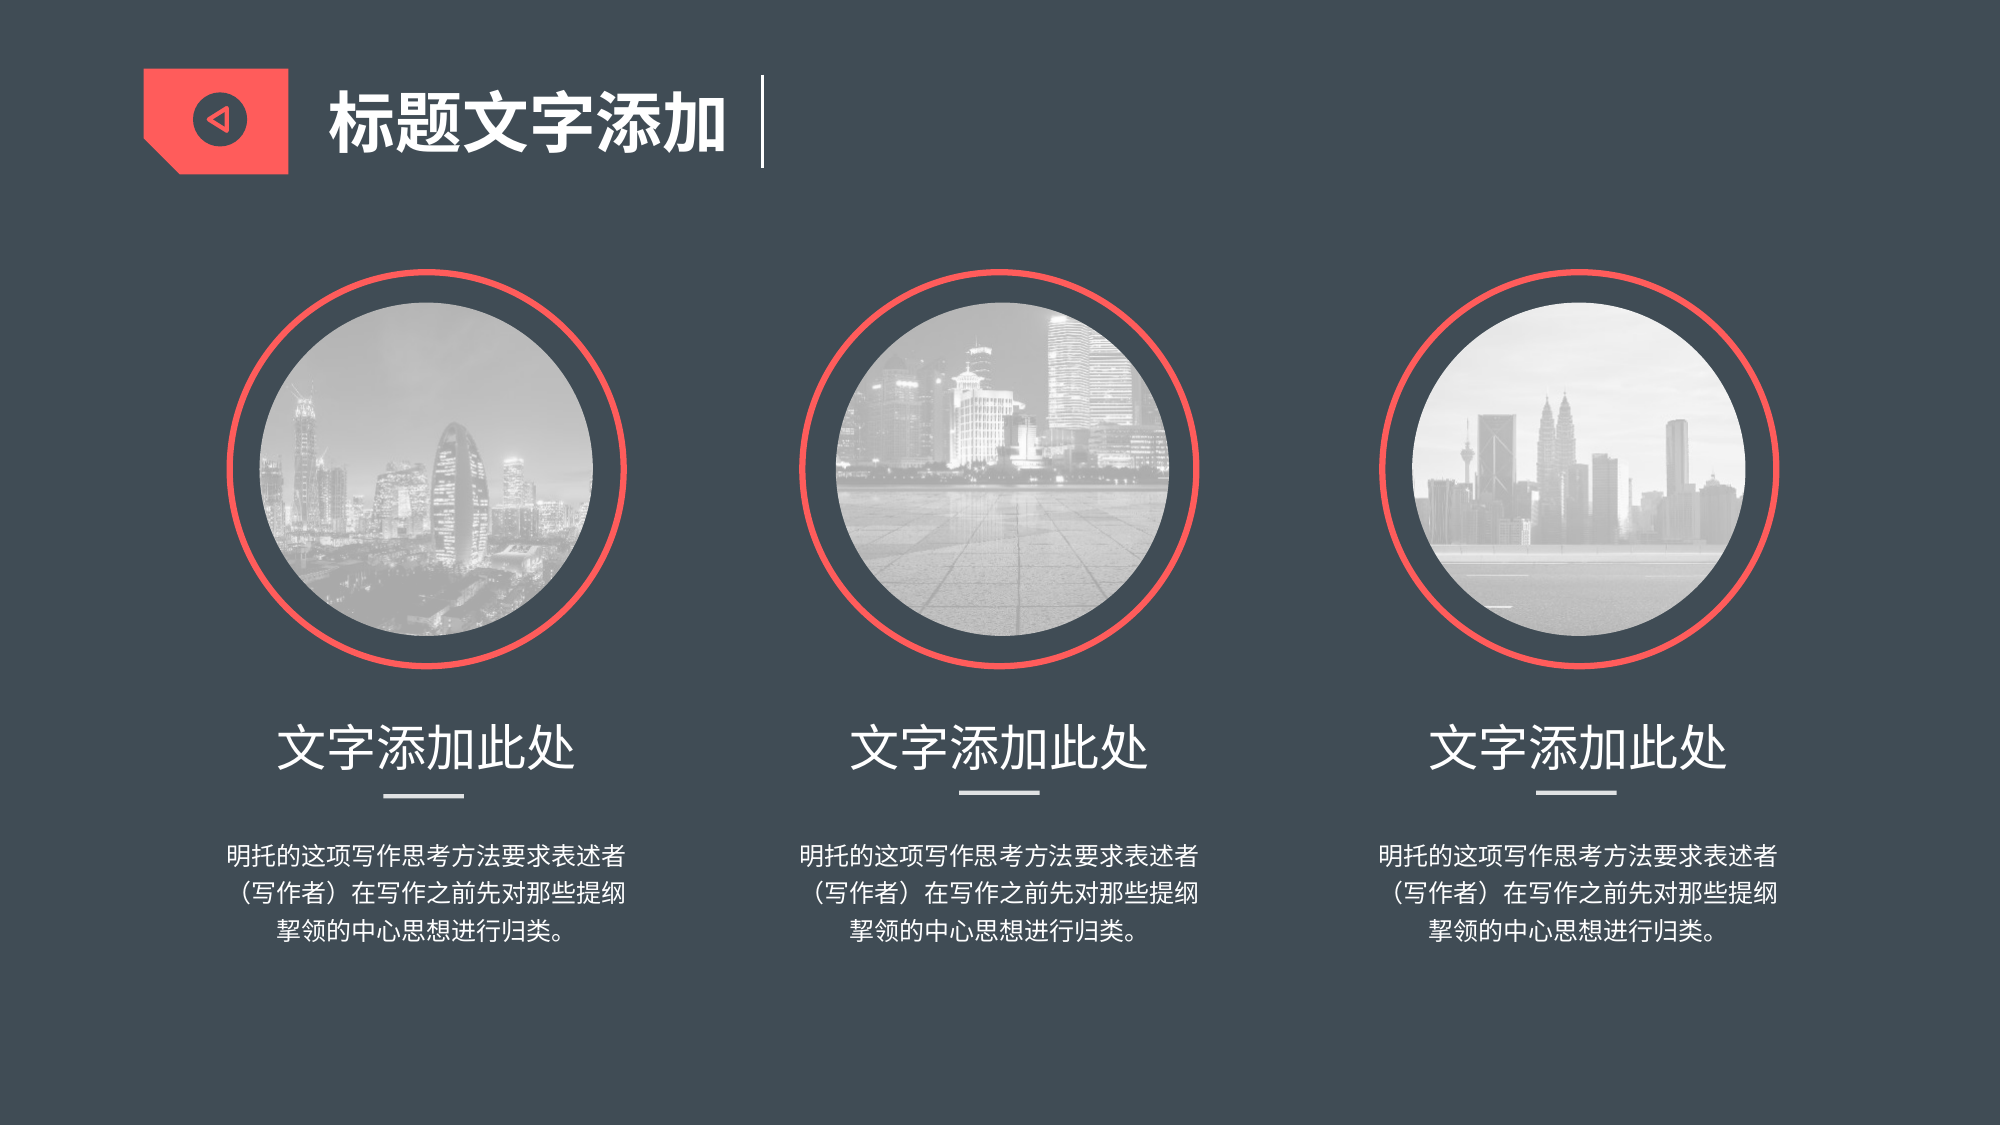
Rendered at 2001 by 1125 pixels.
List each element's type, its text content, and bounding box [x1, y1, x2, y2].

text_box [894, 636, 1105, 667]
text_box [895, 272, 1104, 302]
text_box [593, 363, 624, 575]
text_box [1382, 365, 1412, 574]
picture [1412, 302, 1746, 636]
text_box [322, 272, 531, 302]
text_box 文字添加此处 [777, 700, 1222, 784]
text_box [1475, 272, 1684, 302]
text_box [321, 636, 532, 667]
picture [835, 302, 1170, 636]
text_box 明托的这项写作思考方法要求表述者（写作者）在写作之前先对那些提纲挈领的中心思想进行归类。 [777, 825, 1222, 953]
text_box [1746, 364, 1777, 575]
text_box [229, 365, 259, 573]
text_box 文字添加此处 [1356, 700, 1801, 784]
text_box [1474, 636, 1685, 667]
text_box 文字添加此处 [204, 700, 649, 784]
picture [259, 302, 593, 636]
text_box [143, 68, 763, 175]
text_box 明托的这项写作思考方法要求表述者（写作者）在写作之前先对那些提纲挈领的中心思想进行归类。 [204, 825, 649, 953]
text_box [1170, 370, 1197, 568]
text_box [802, 360, 835, 578]
text_box 明托的这项写作思考方法要求表述者（写作者）在写作之前先对那些提纲挈领的中心思想进行归类。 [1356, 825, 1801, 953]
